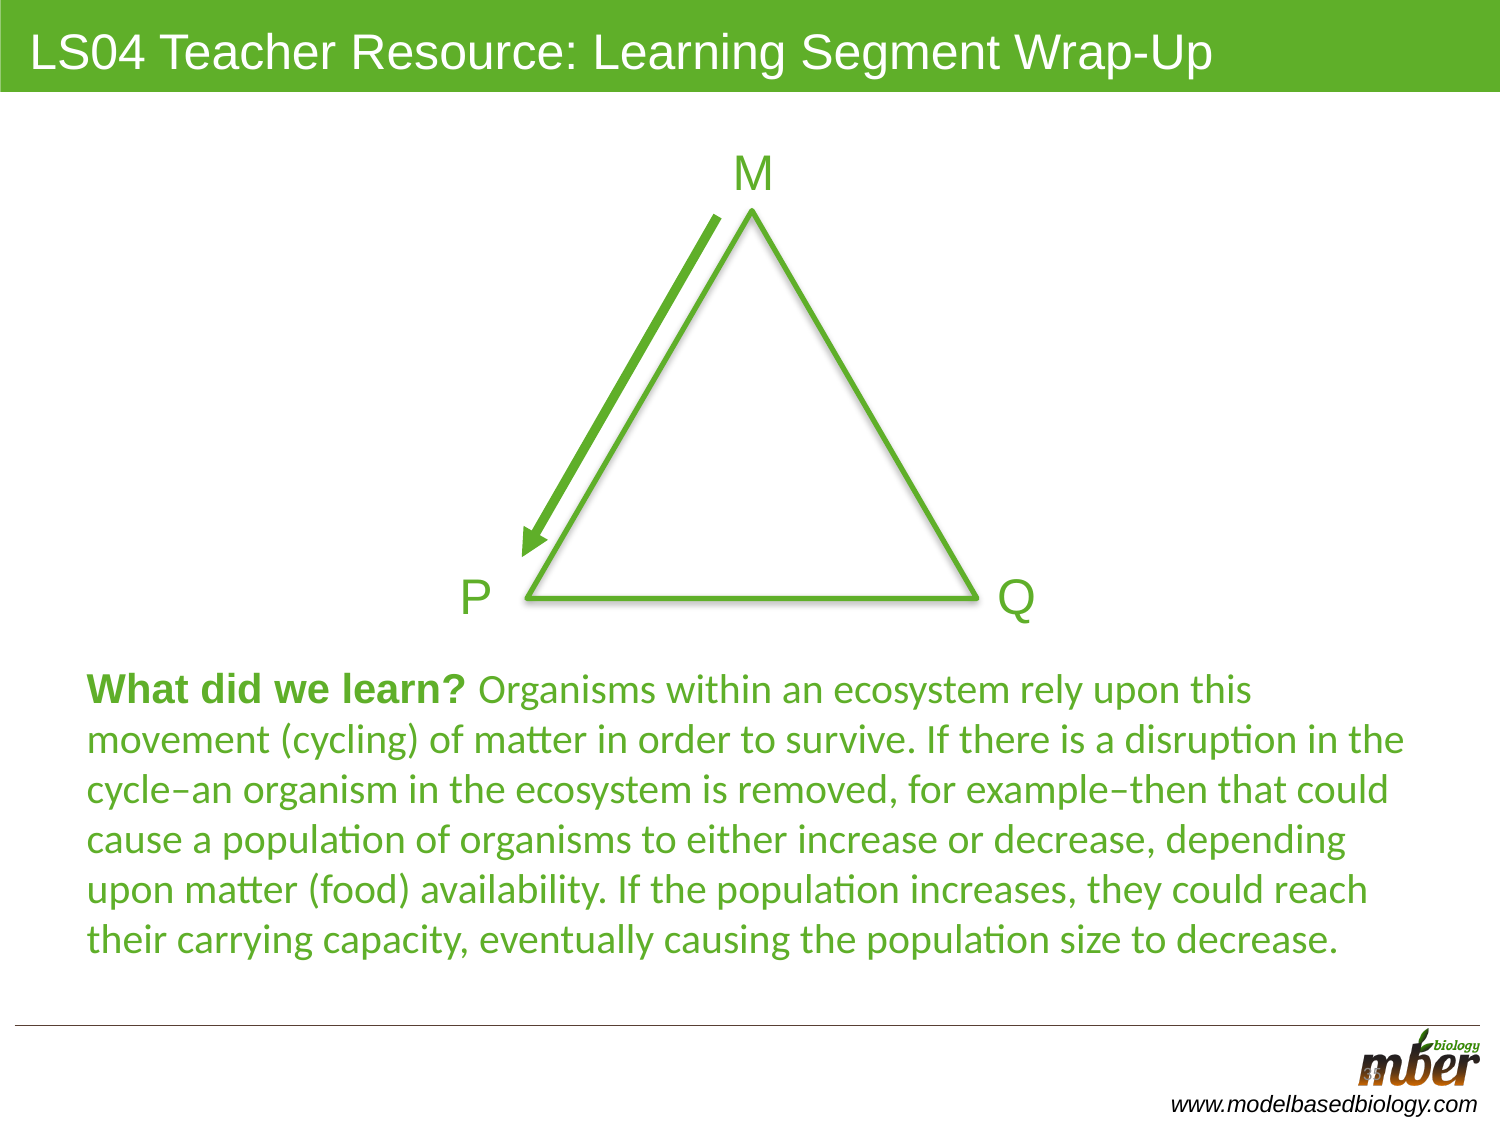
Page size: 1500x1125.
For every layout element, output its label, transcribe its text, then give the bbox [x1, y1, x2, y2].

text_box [444, 132, 1060, 634]
text_box What did we learn? Organisms within an ecosystem rely upon this movement (cycling) of matter in order to survive. If there is a disruption in the cycle–an organism in the ecosystem is removed, for example–then that could cause a population of organisms to either increase or decrease, depending upon matter (food) availability. If the population increases, they could reach their carrying capacity, eventually causing the population size to decrease. [50, 654, 1446, 1026]
picture [1358, 1028, 1480, 1086]
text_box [521, 215, 718, 558]
title LS04 Teacher Resource: Learning Segment Wrap-Up [14, 11, 1480, 89]
slide_number 35 [1059, 1042, 1397, 1103]
